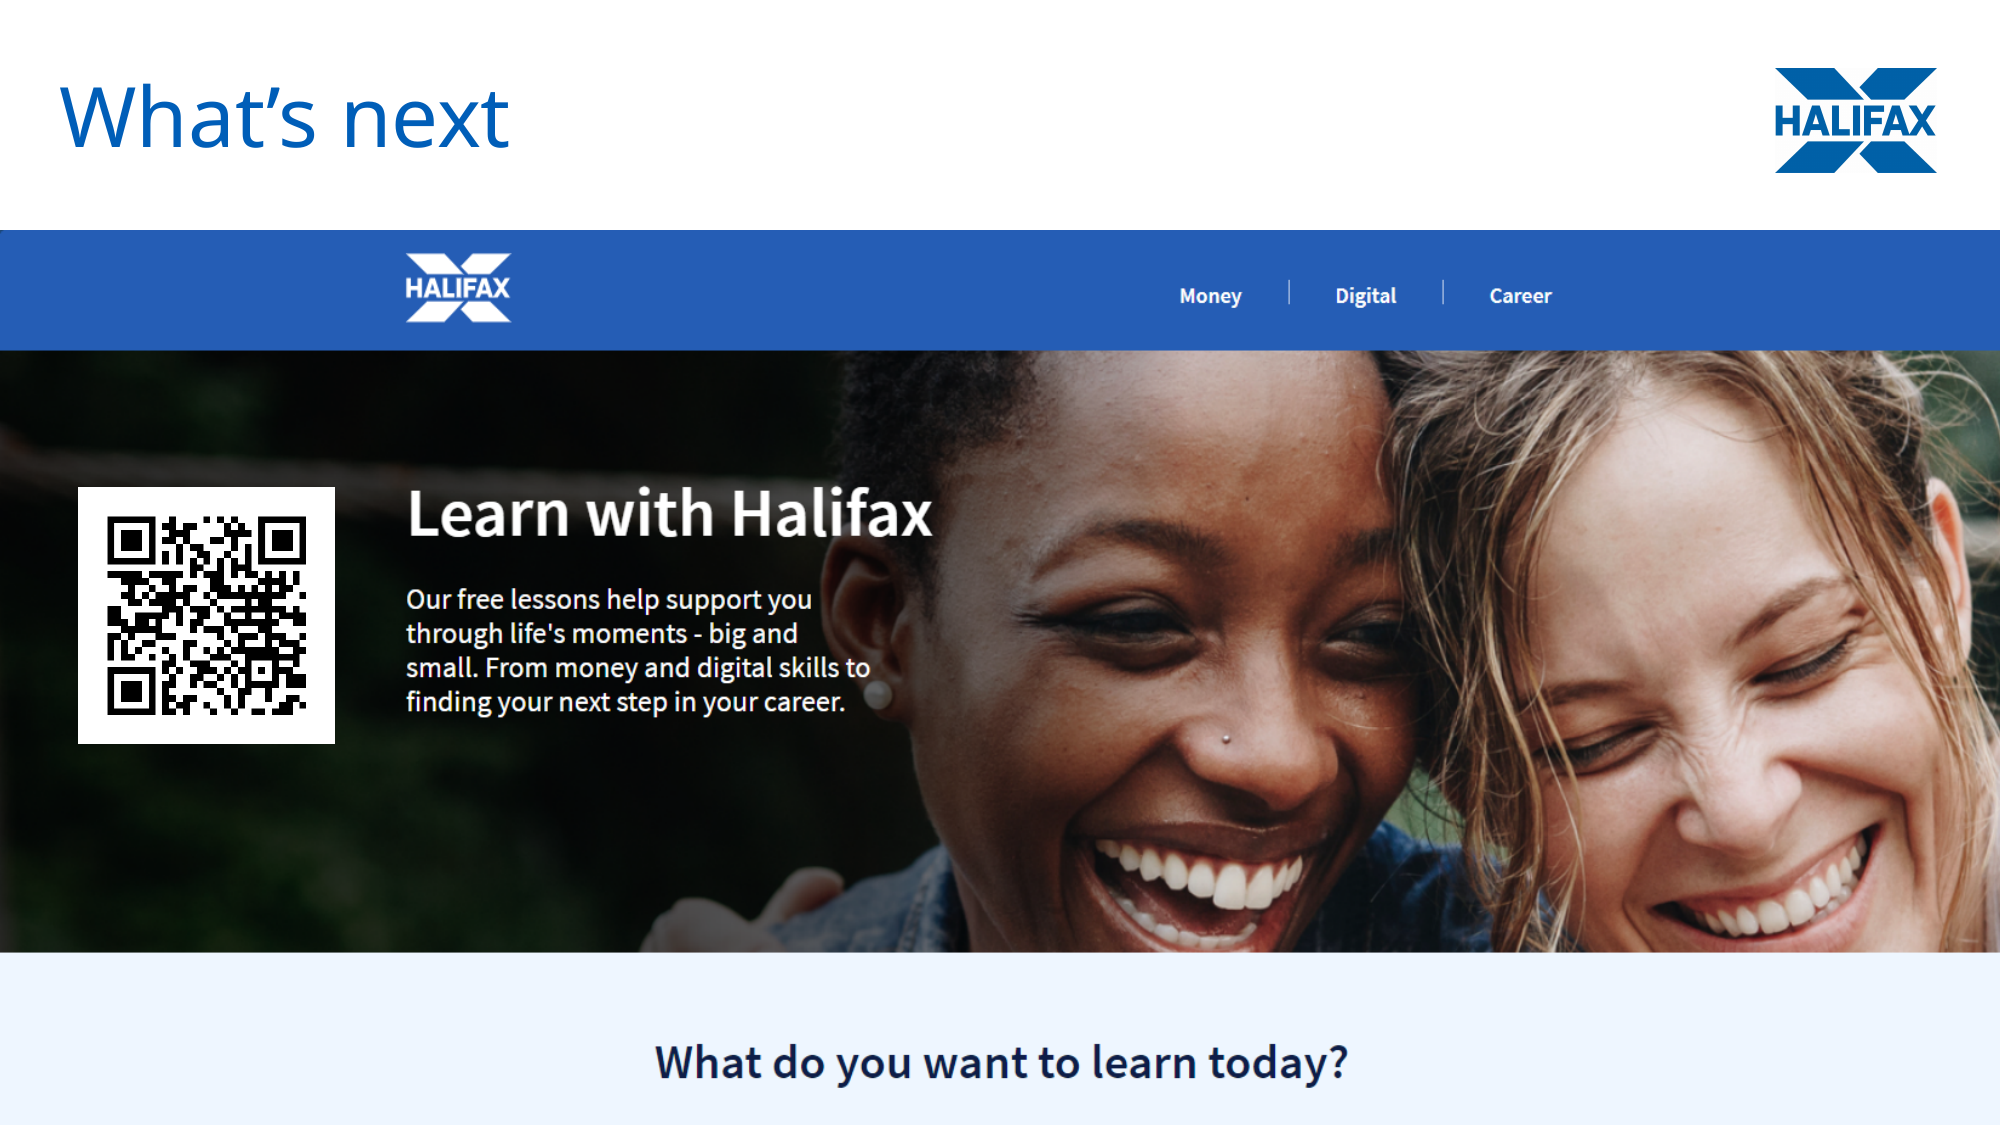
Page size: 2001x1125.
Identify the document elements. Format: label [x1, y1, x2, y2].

picture [0, 230, 2000, 1125]
picture [1775, 68, 1937, 173]
